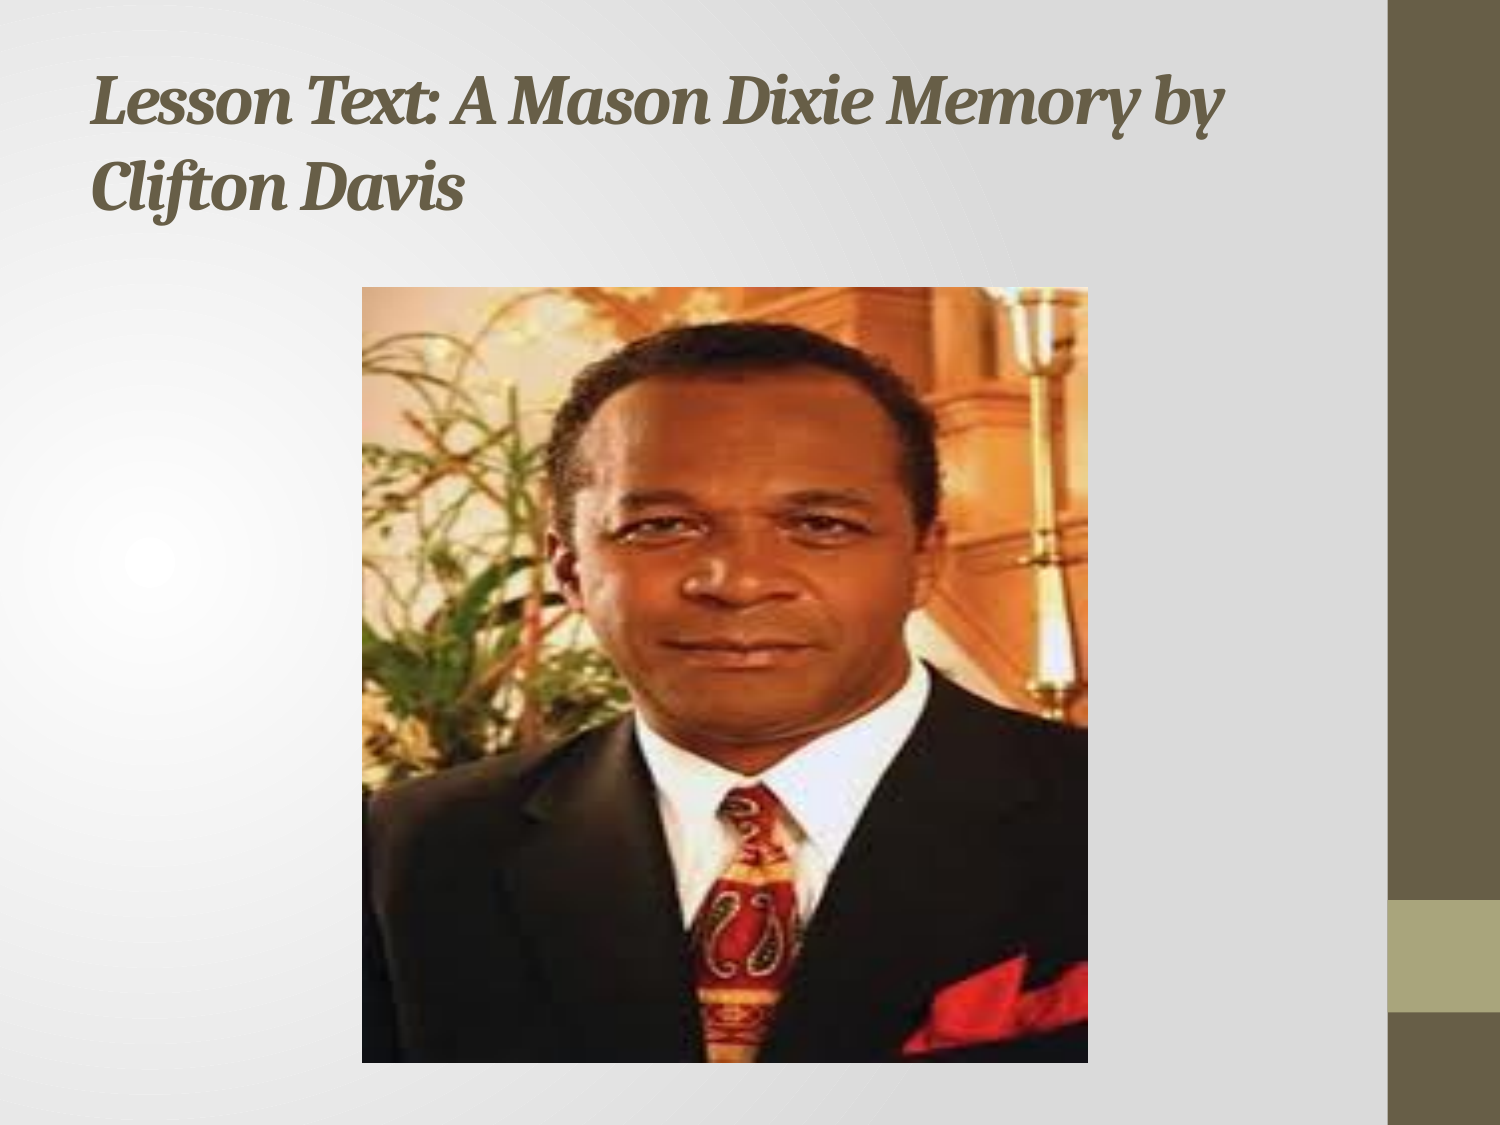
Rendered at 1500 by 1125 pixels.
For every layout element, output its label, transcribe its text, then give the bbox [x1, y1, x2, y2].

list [361, 286, 1088, 1063]
title Lesson Text: A Mason Dixie Memory by Clifton Davis [75, 45, 1325, 233]
